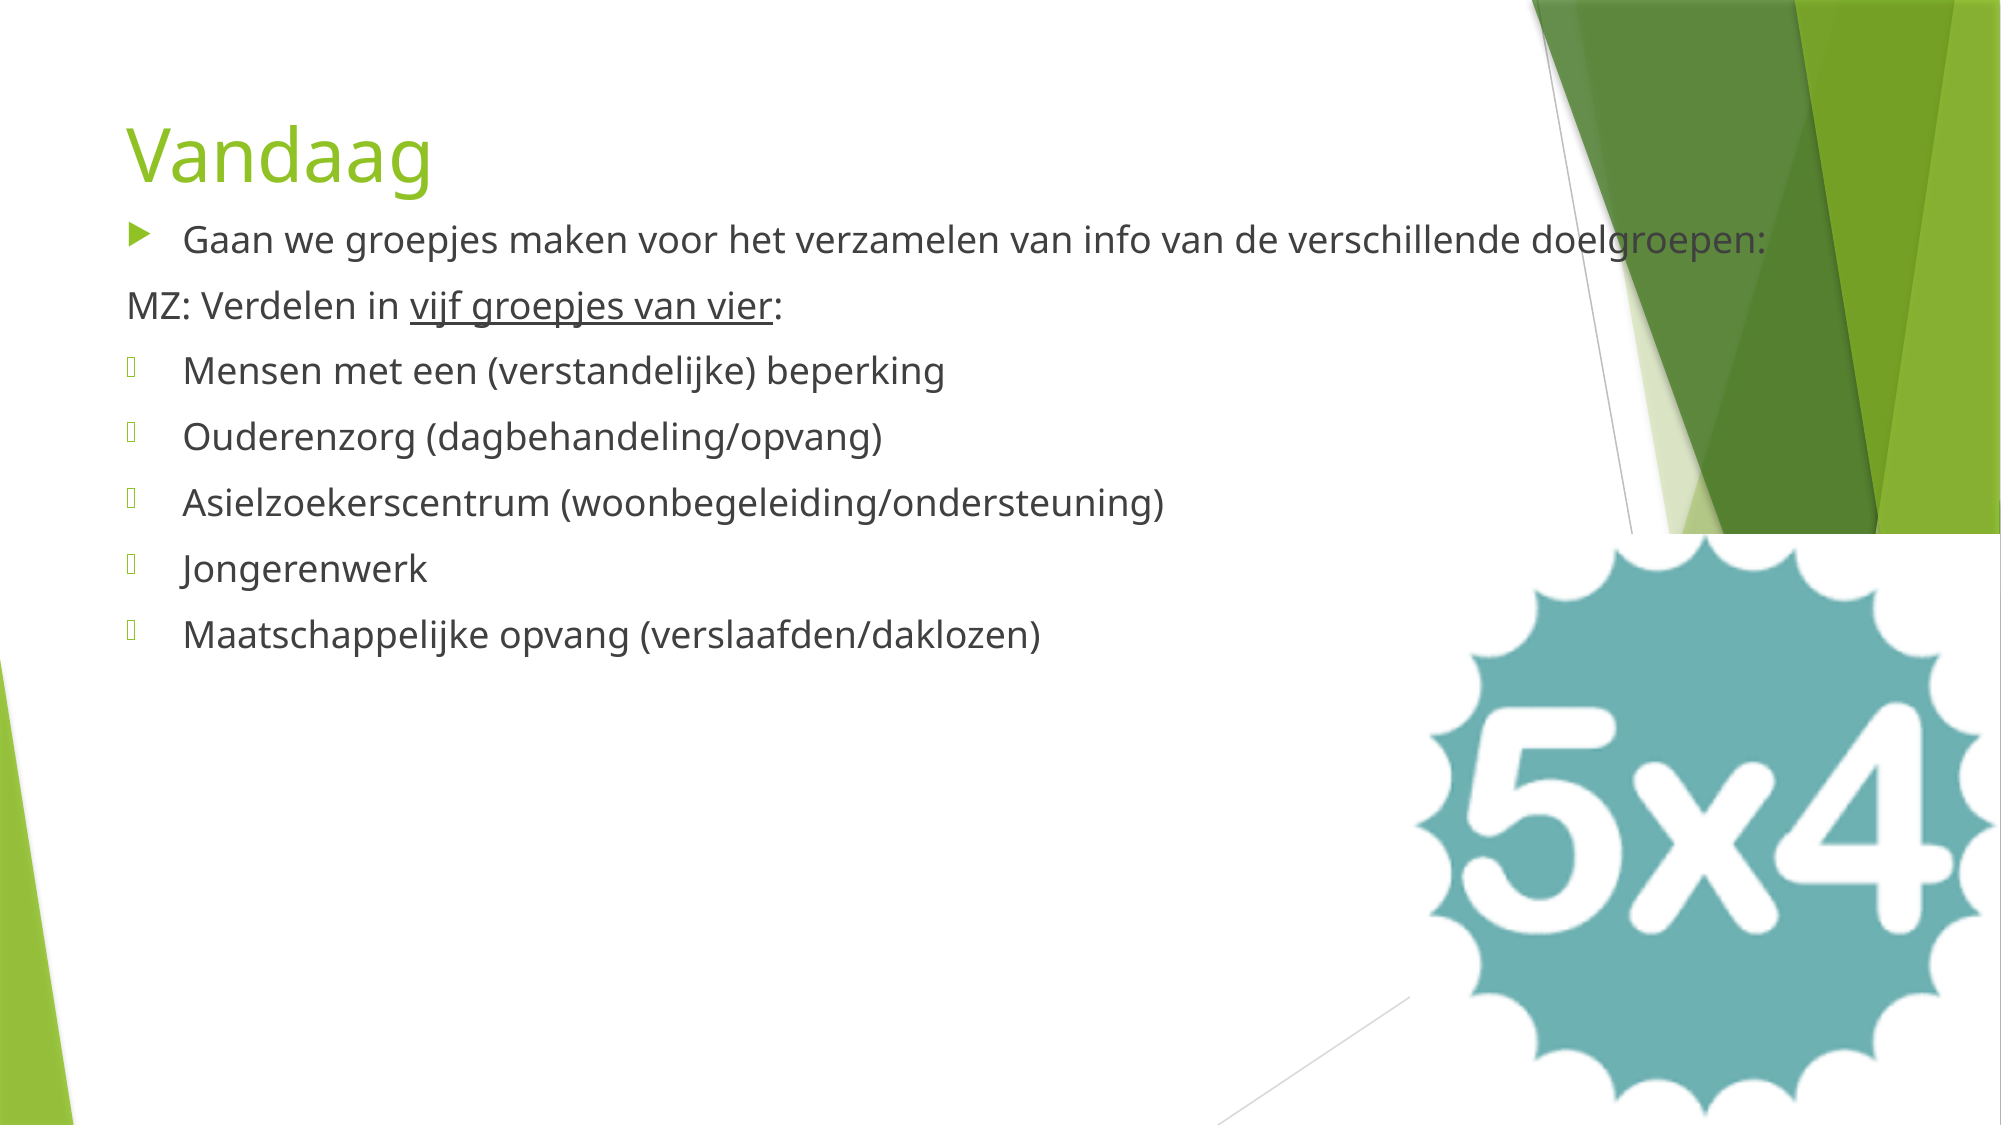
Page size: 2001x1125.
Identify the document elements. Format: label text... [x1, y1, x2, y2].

list Gaan we groepjes maken voor het verzamelen van info van de verschillende doelgroepen: MZ: Verdelen in vijf groepjes van vier: Mensen met een (verstandelijke) beperking Ouderenzorg (dagbehandeling/opvang) Asielzoekerscentrum (woonbegeleiding/ondersteuning) Jongerenwerk Maatschappelijke opvang (verslaafden/daklozen) [111, 208, 1833, 845]
title Vandaag [111, 99, 1522, 208]
picture [1409, 534, 2000, 1125]
